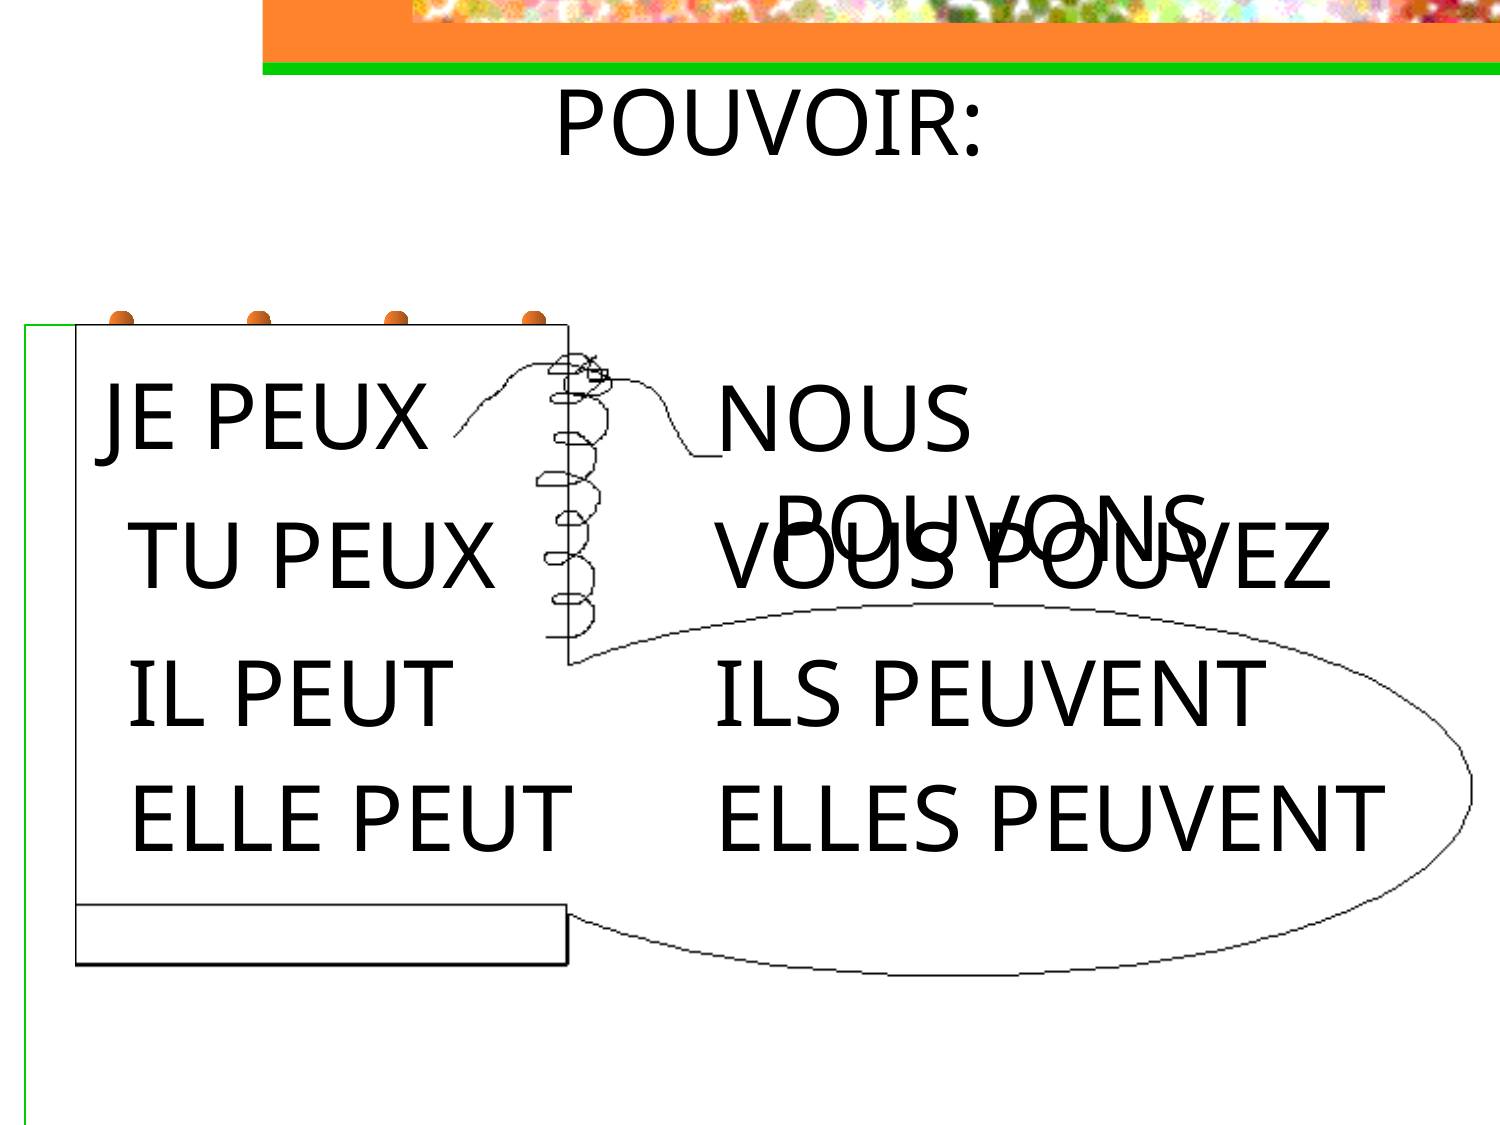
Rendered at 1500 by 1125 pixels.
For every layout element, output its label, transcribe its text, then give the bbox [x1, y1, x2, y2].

picture [412, 0, 1500, 23]
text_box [74, 324, 1476, 980]
title POUVOIR: [100, 37, 1438, 200]
